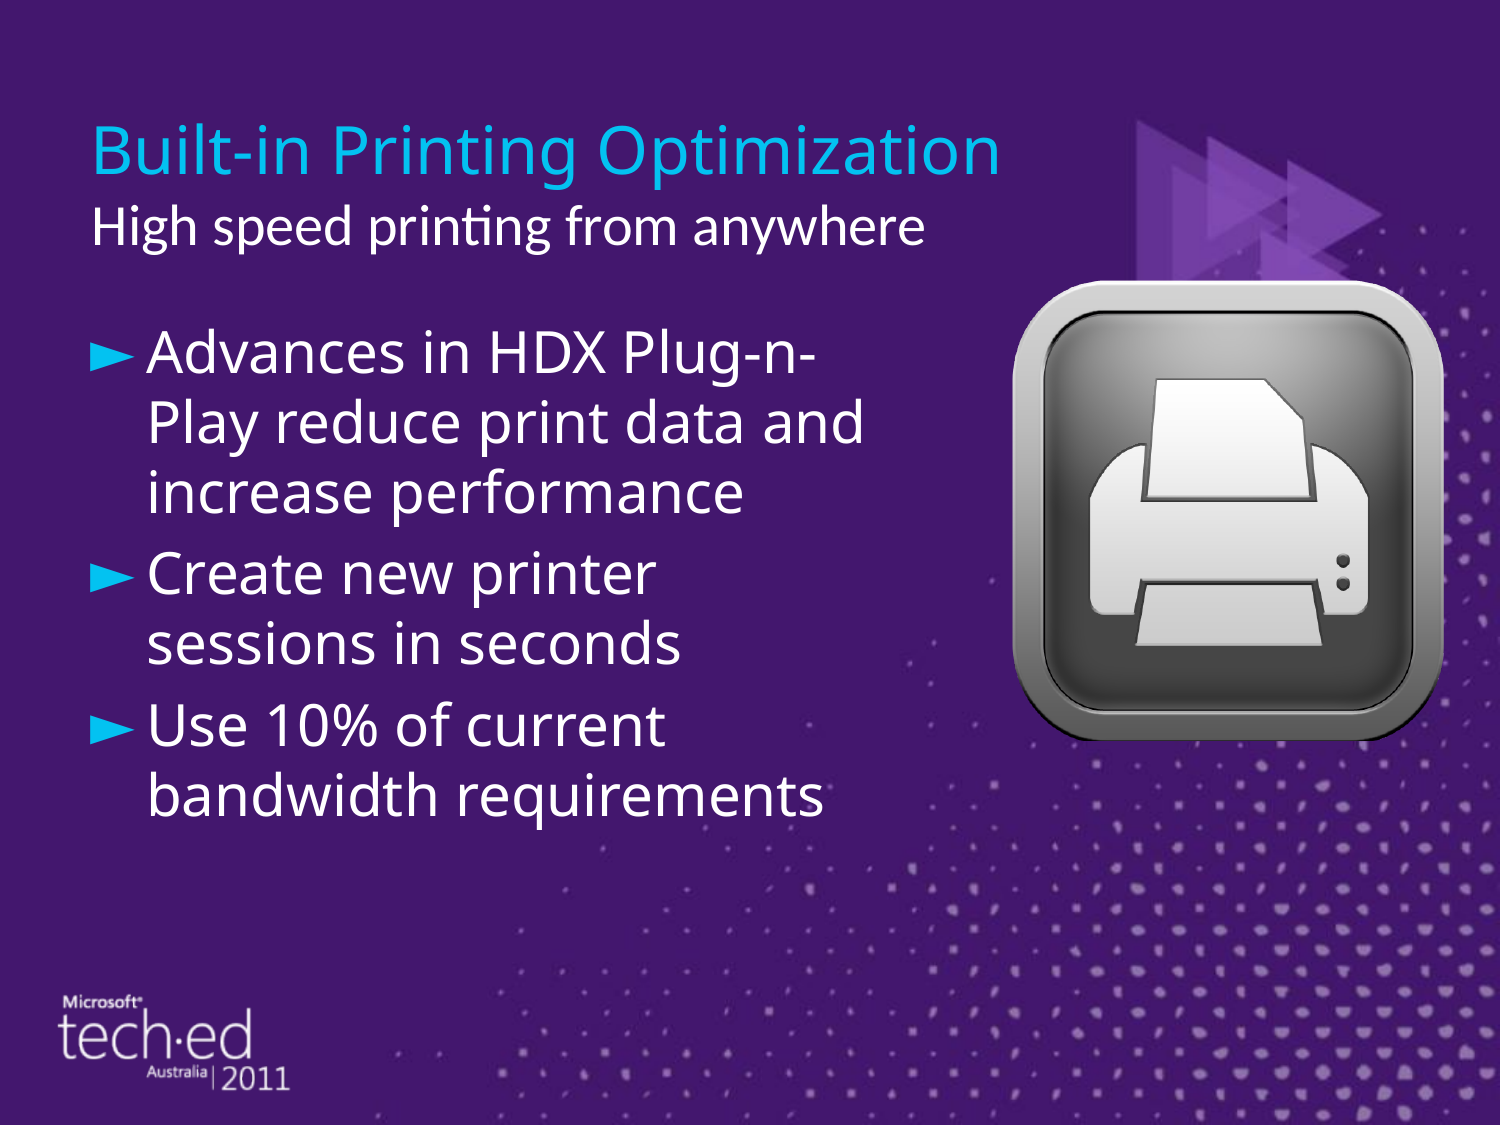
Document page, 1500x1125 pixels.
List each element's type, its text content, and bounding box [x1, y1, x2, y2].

text_box High speed printing from anywhere [77, 195, 1477, 265]
list Advances in HDX Plug-n-Play reduce print data and increase performance Create new printer sessions in seconds Use 10% of current bandwidth requirements [75, 307, 900, 1005]
title Built-in Printing Optimization [75, 54, 1425, 243]
picture [0, 0, 1500, 1125]
